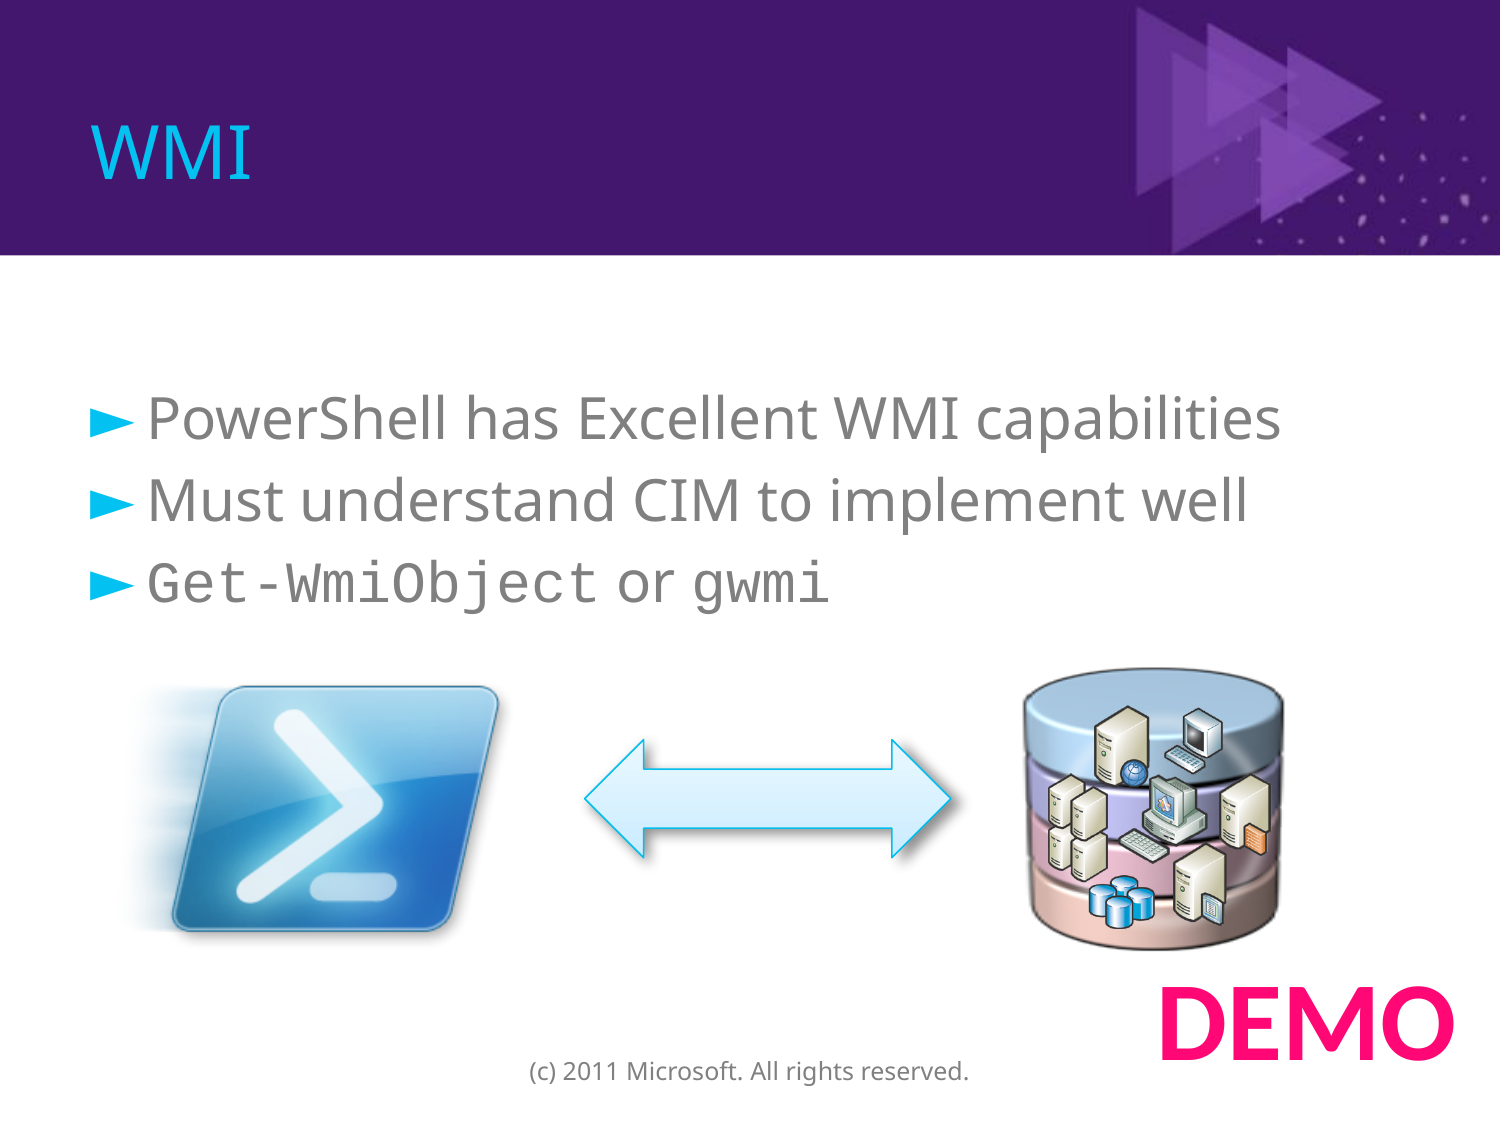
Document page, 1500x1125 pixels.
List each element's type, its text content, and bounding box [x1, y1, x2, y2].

picture [0, 0, 1500, 255]
text_box [584, 738, 952, 859]
picture [997, 656, 1327, 986]
footer (c) 2011 Microsoft. All rights reserved. [512, 1042, 988, 1103]
text_box Demo [1141, 940, 1472, 1091]
picture [113, 611, 514, 1012]
title WMI [75, 56, 1425, 244]
list PowerShell has Excellent WMI capabilities Must understand CIM to implement well Get-WmiObject or gwmi [75, 373, 1425, 1005]
